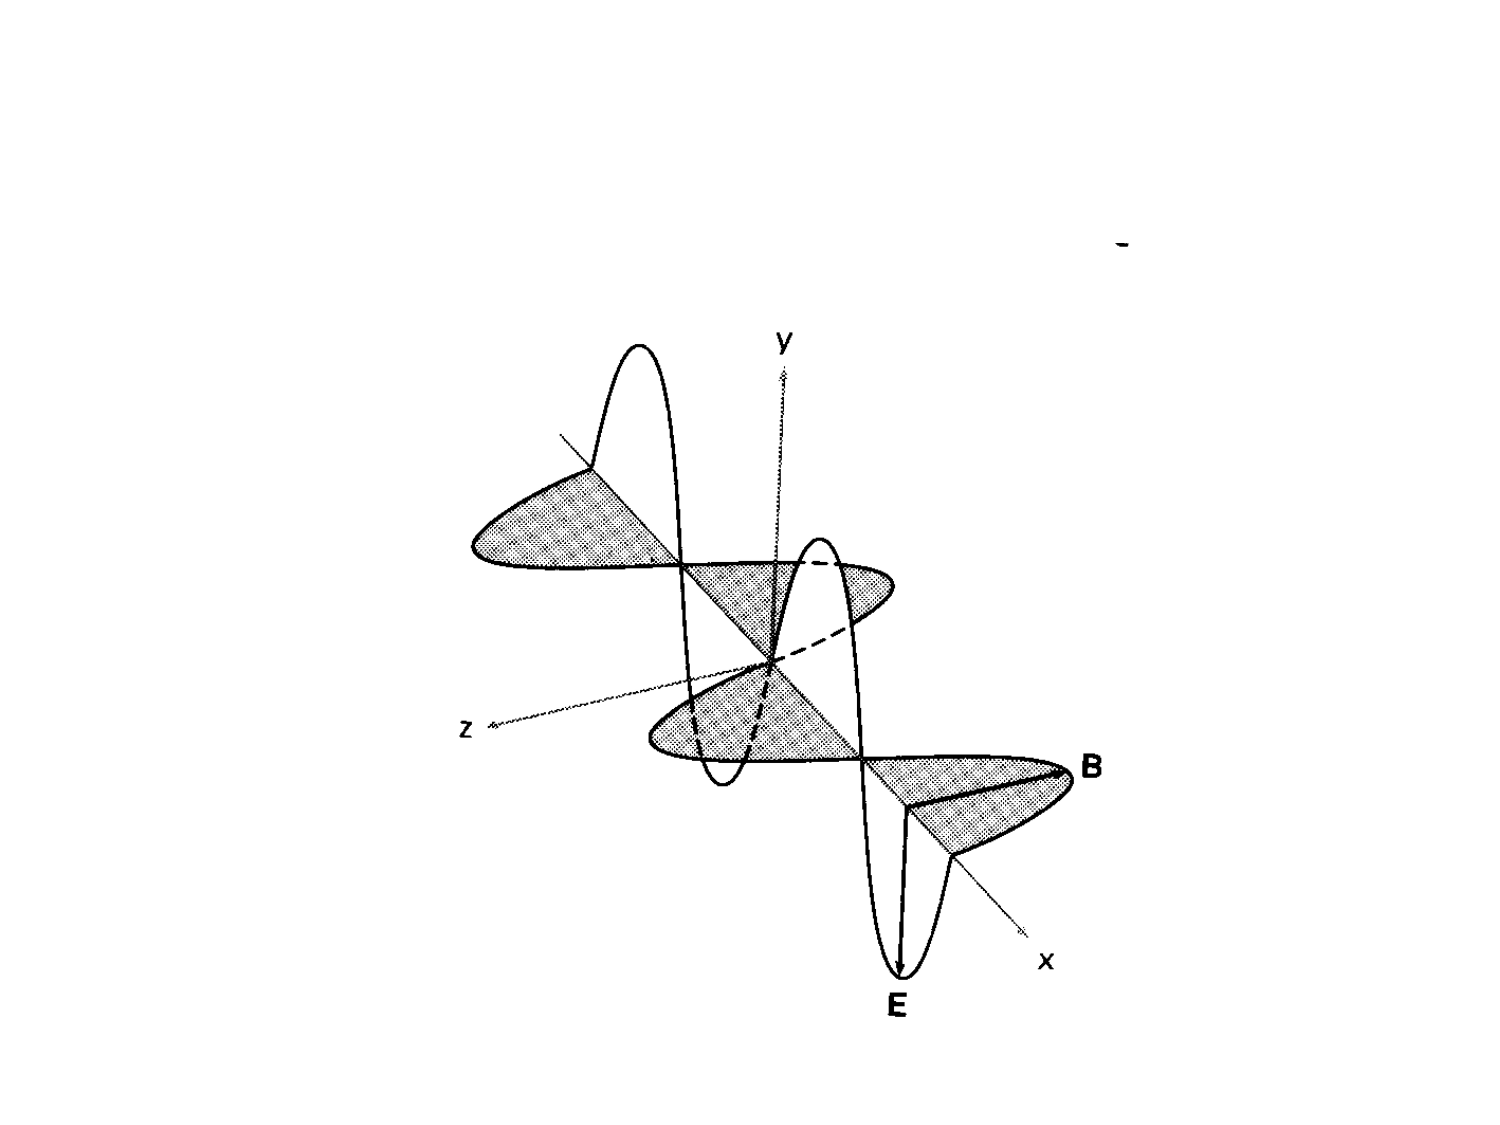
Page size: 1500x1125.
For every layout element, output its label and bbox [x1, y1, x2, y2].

picture [407, 243, 1129, 1056]
